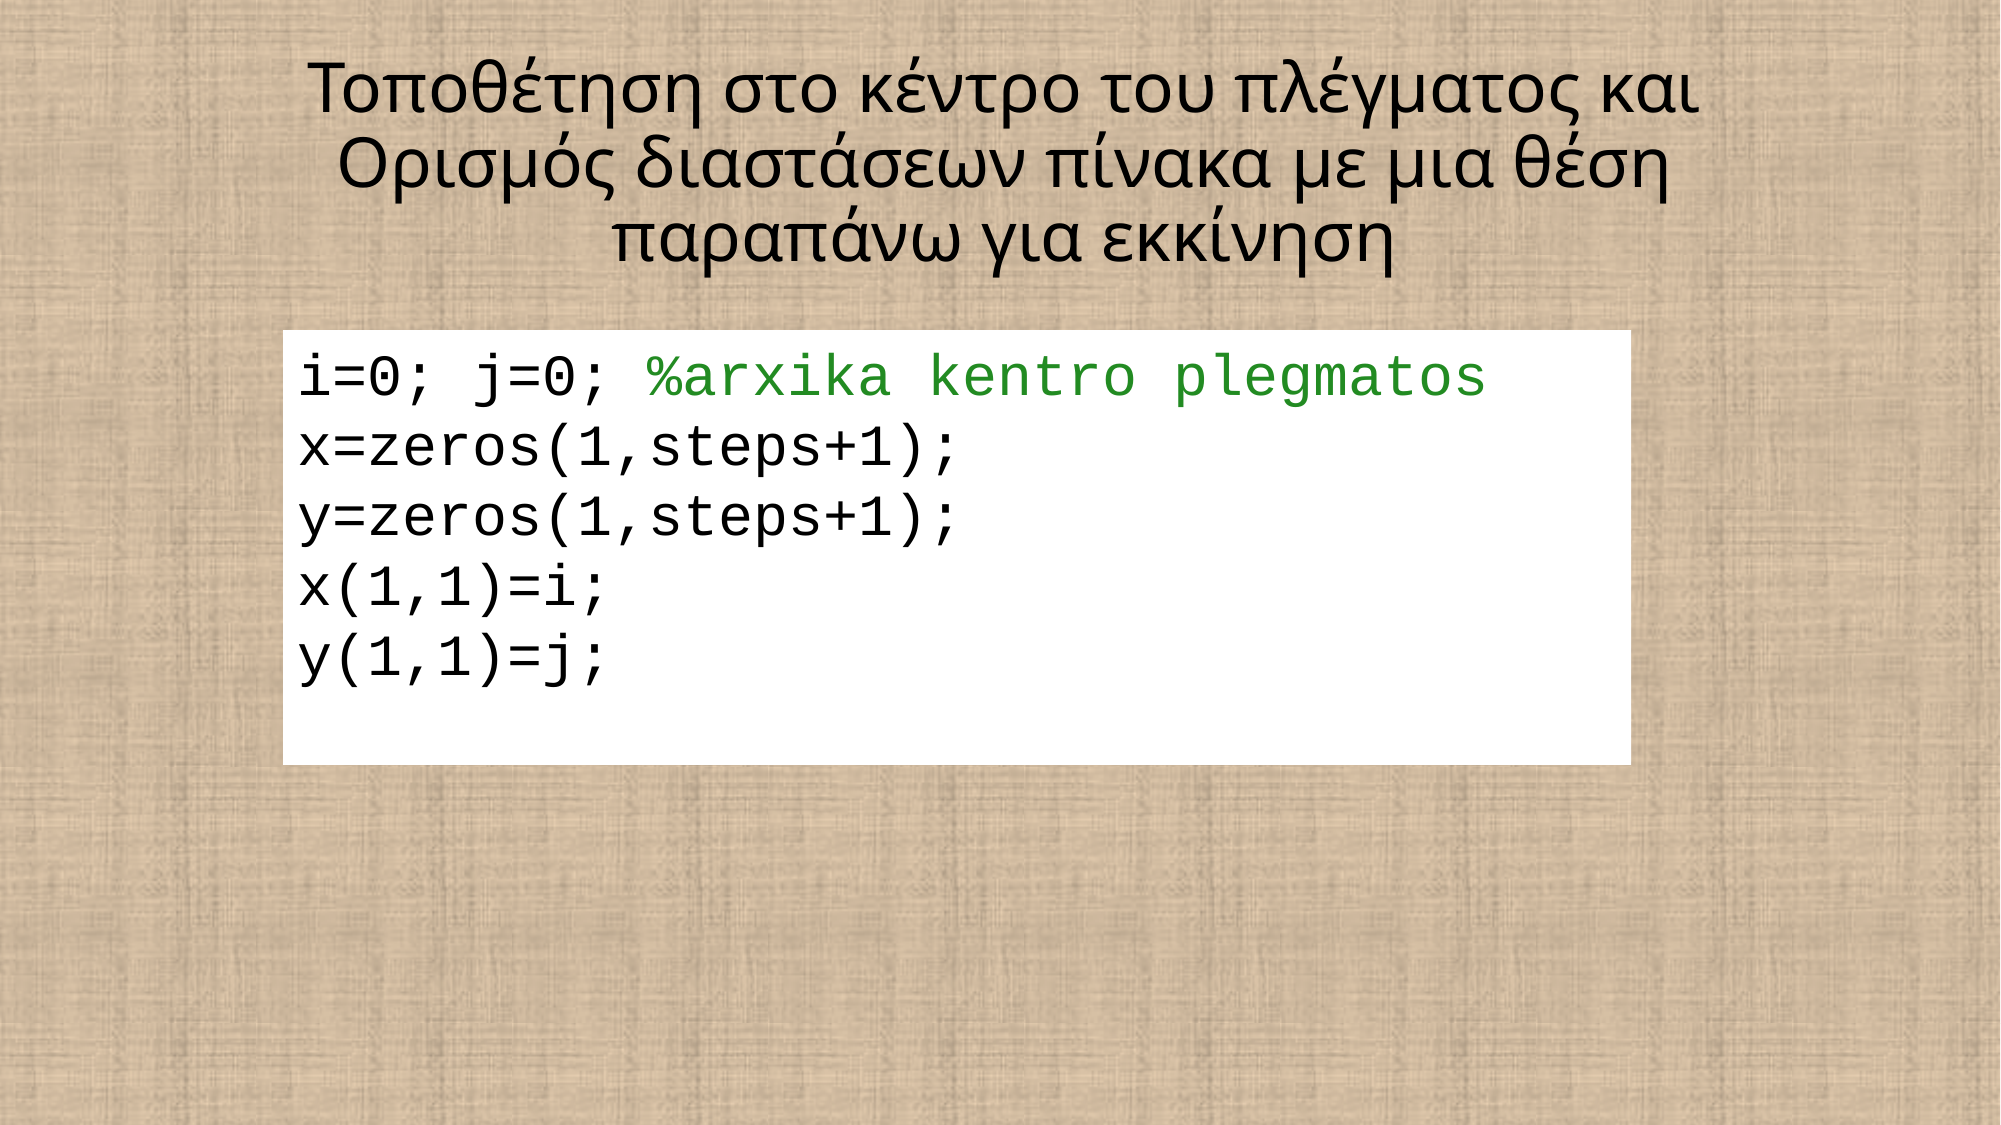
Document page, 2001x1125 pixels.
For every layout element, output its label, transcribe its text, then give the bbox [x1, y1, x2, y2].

text_box i=0; j=0; %arxika kentro plegmatos x=zeros(1,steps+1); y=zeros(1,steps+1); x(1,1)=i; y(1,1)=j; [283, 330, 1632, 765]
title Τοποθέτηση στο κέντρο του πλέγματος και Ορισμός διαστάσεων πίνακα με μια θέση παραπάνω για εκκίνηση [254, 40, 1755, 285]
